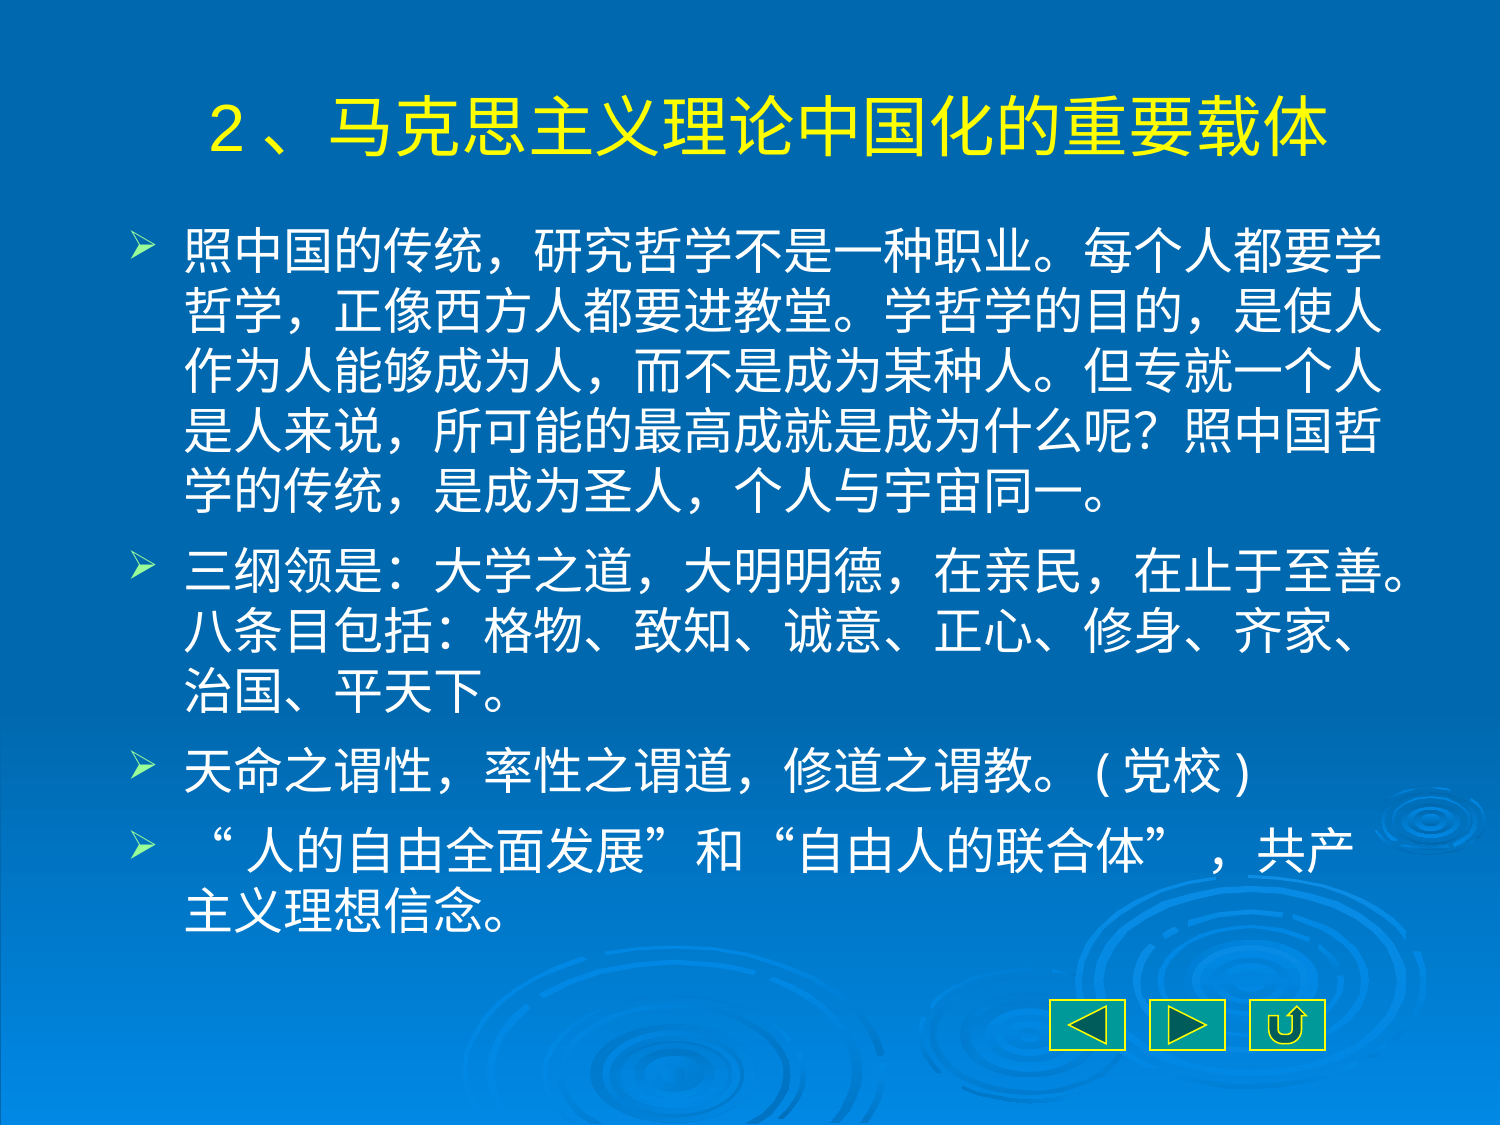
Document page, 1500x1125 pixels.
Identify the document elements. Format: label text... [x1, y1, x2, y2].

text_box [1049, 999, 1125, 1051]
text_box [1249, 999, 1325, 1051]
title 2、马克思主义理论中国化的重要载体 [37, 49, 1500, 201]
text_box [1149, 999, 1225, 1051]
list 照中国的传统，研究哲学不是一种职业。每个人都要学哲学，正像西方人都要进教堂。学哲学的目的，是使人作为人能够成为人，而不是成为某种人。但专就一个人是人来说，所可能的最高成就是成为什么呢？照中国哲学的传统，是成为圣人，个人与宇宙同一。 三纲领是：大学之道，大明明德，在亲民，在止于至善。八条目包括：格物、致知、诚意、正心、修身、齐家、治国、平天下。 天命之谓性，率性之谓道，修道之谓教。(党校) “人的自由全面发展”和“自由人的联合体” ，共产主义理想信念。 [112, 212, 1401, 926]
